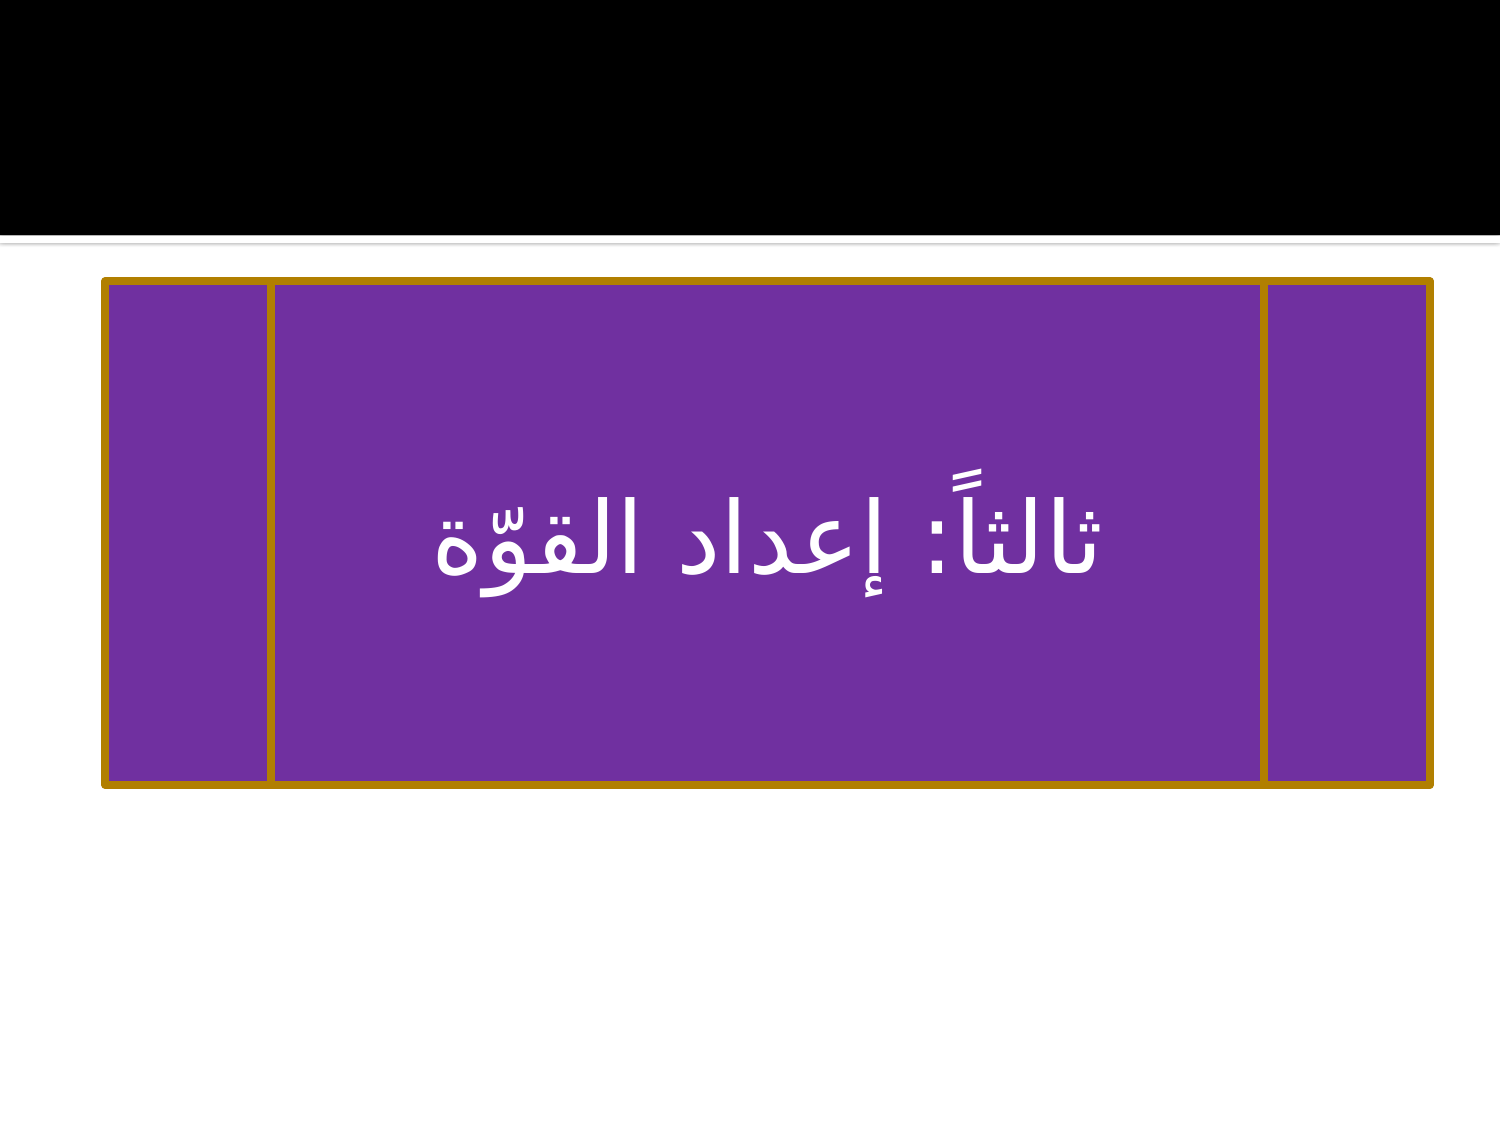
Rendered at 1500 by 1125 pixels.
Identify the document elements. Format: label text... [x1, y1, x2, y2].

text_box ثالثاً: إعداد القوّة [101, 277, 1434, 789]
